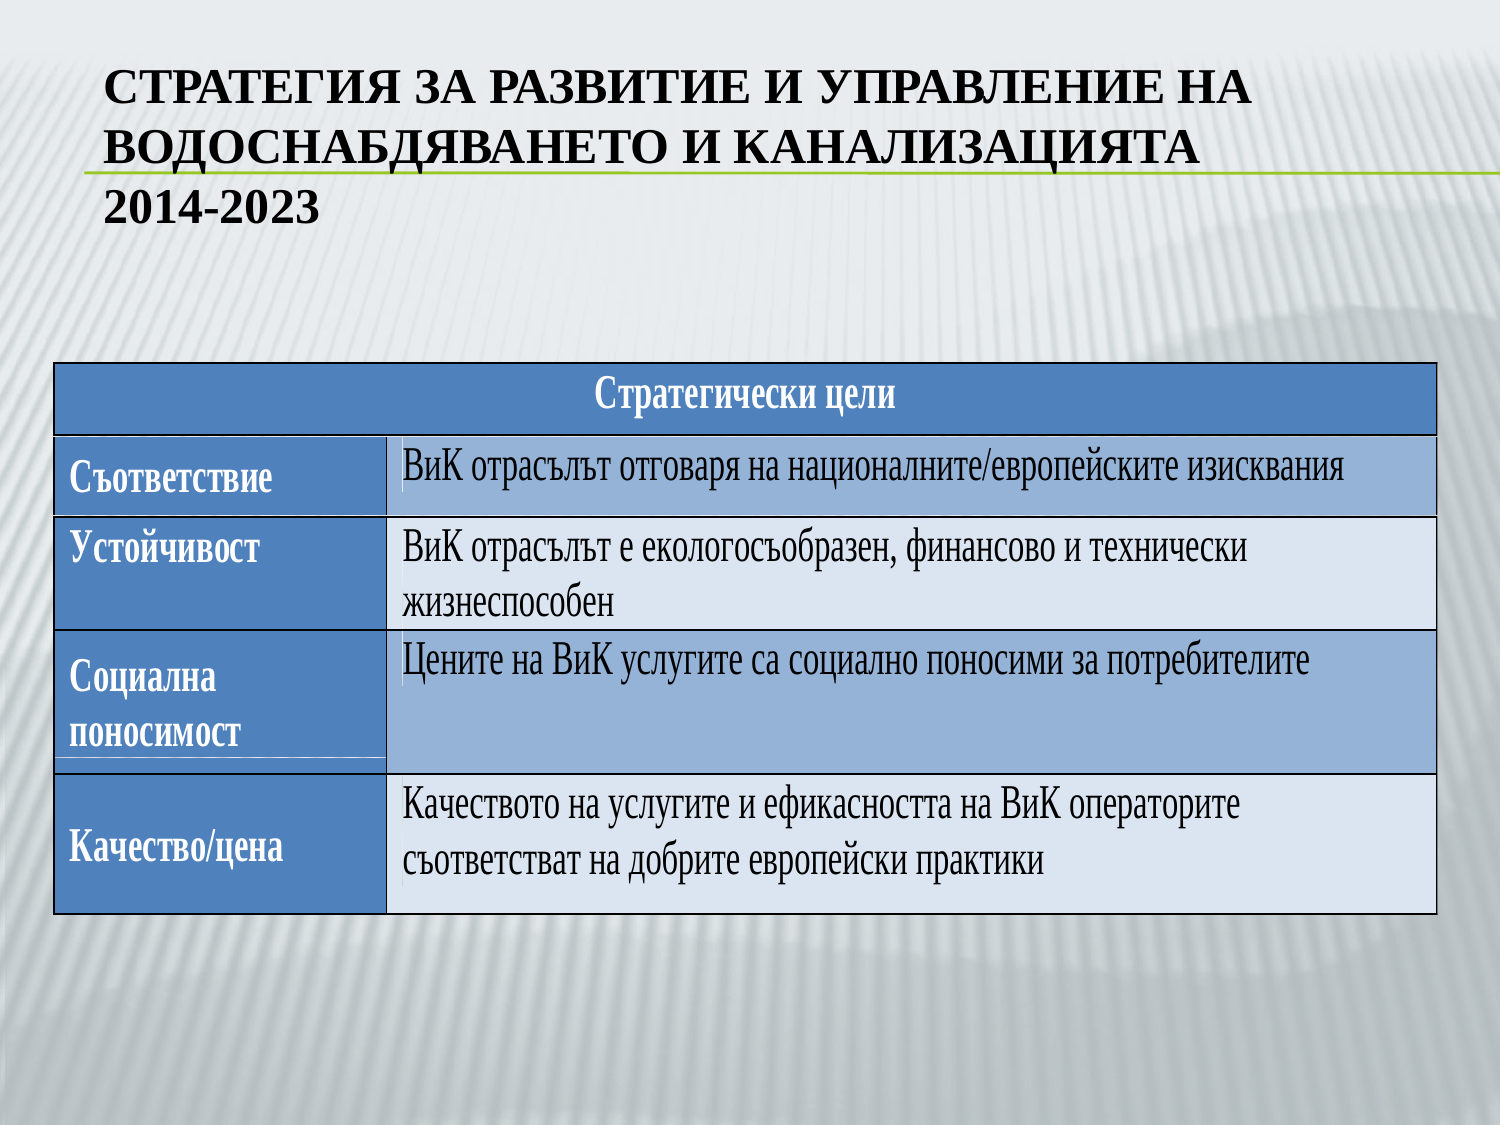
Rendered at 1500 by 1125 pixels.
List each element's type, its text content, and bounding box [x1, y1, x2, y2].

picture [52, 361, 1438, 976]
title Стратегия за развитие и управление на водоснабдяването и канализацията 2014-2023 [88, 30, 1435, 256]
